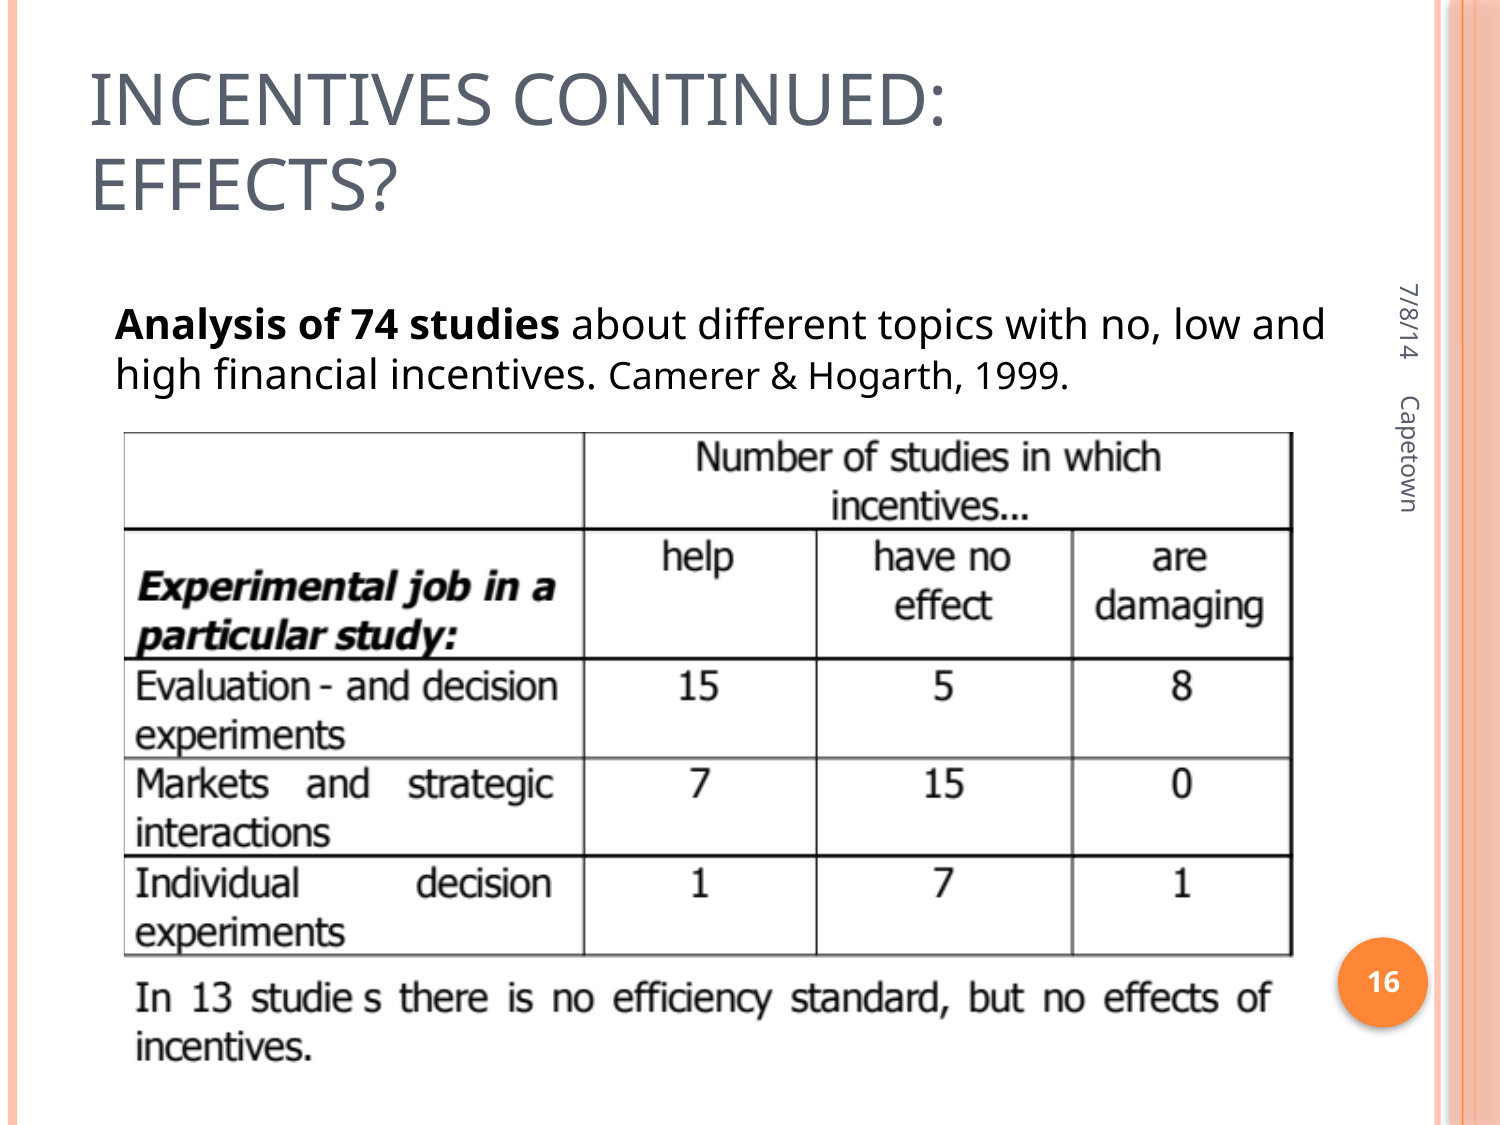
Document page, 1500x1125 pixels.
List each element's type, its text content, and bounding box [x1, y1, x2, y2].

title Incentives Continued: Effects? [75, 45, 1300, 233]
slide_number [1378, 43, 1442, 374]
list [123, 431, 1333, 1105]
text_box Analysis of 74 studies about different topics with no, low and high financial incentives. Camerer & Hogarth, 1999. [100, 290, 1401, 406]
footer Capetown [1379, 380, 1440, 906]
slide_number 16 [1338, 940, 1434, 1027]
